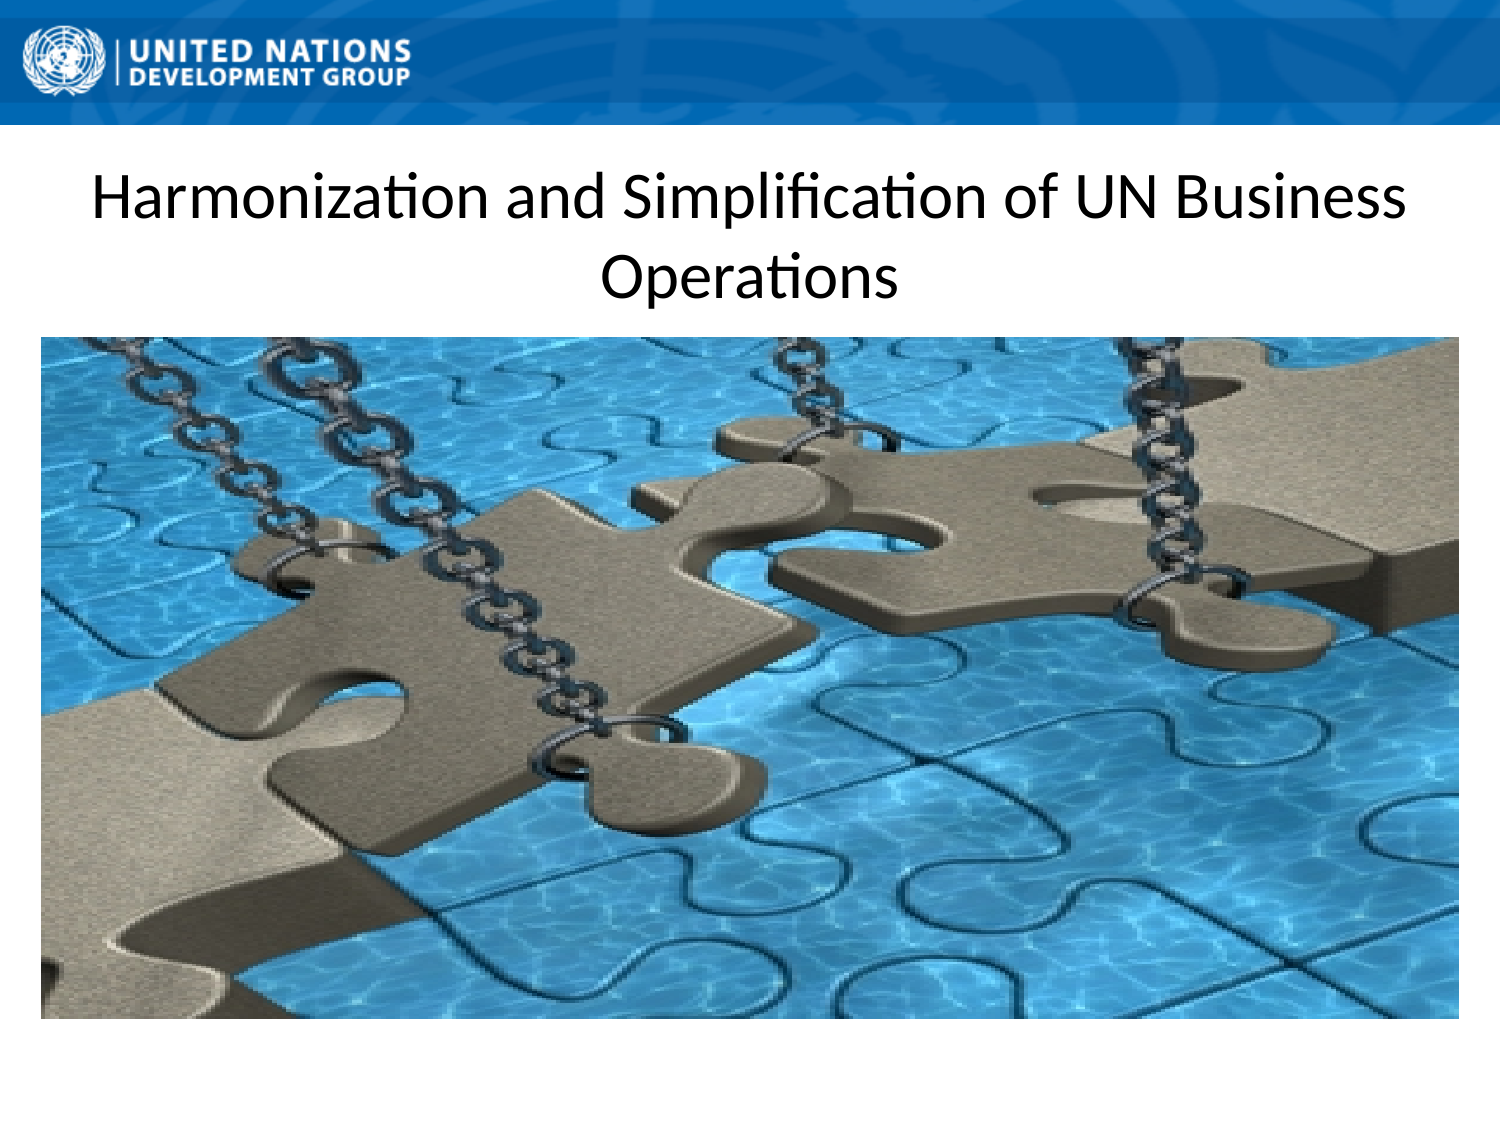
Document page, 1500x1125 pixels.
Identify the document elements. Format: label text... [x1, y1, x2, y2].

picture [41, 337, 1459, 1020]
picture [0, 0, 1500, 125]
title Harmonization and Simplification of UN Business Operations [0, 129, 1500, 335]
